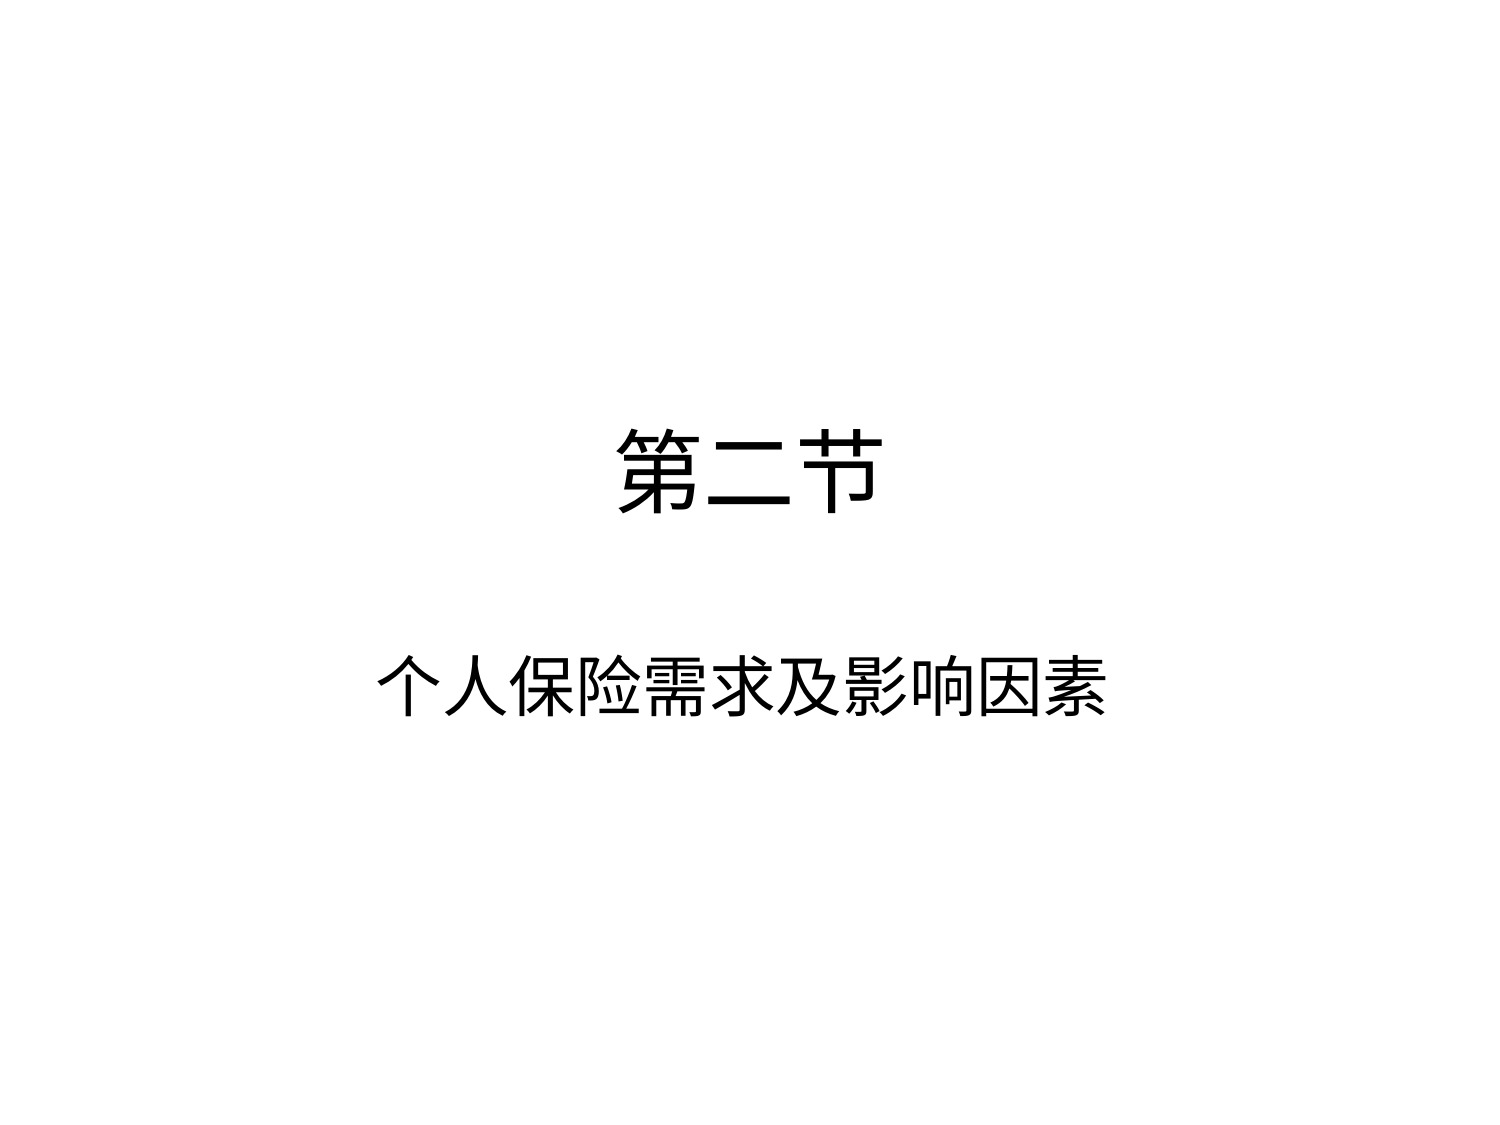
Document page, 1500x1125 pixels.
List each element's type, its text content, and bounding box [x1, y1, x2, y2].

subtitle 个人保险需求及影响因素 [225, 637, 1275, 925]
title 第二节 [112, 349, 1388, 591]
